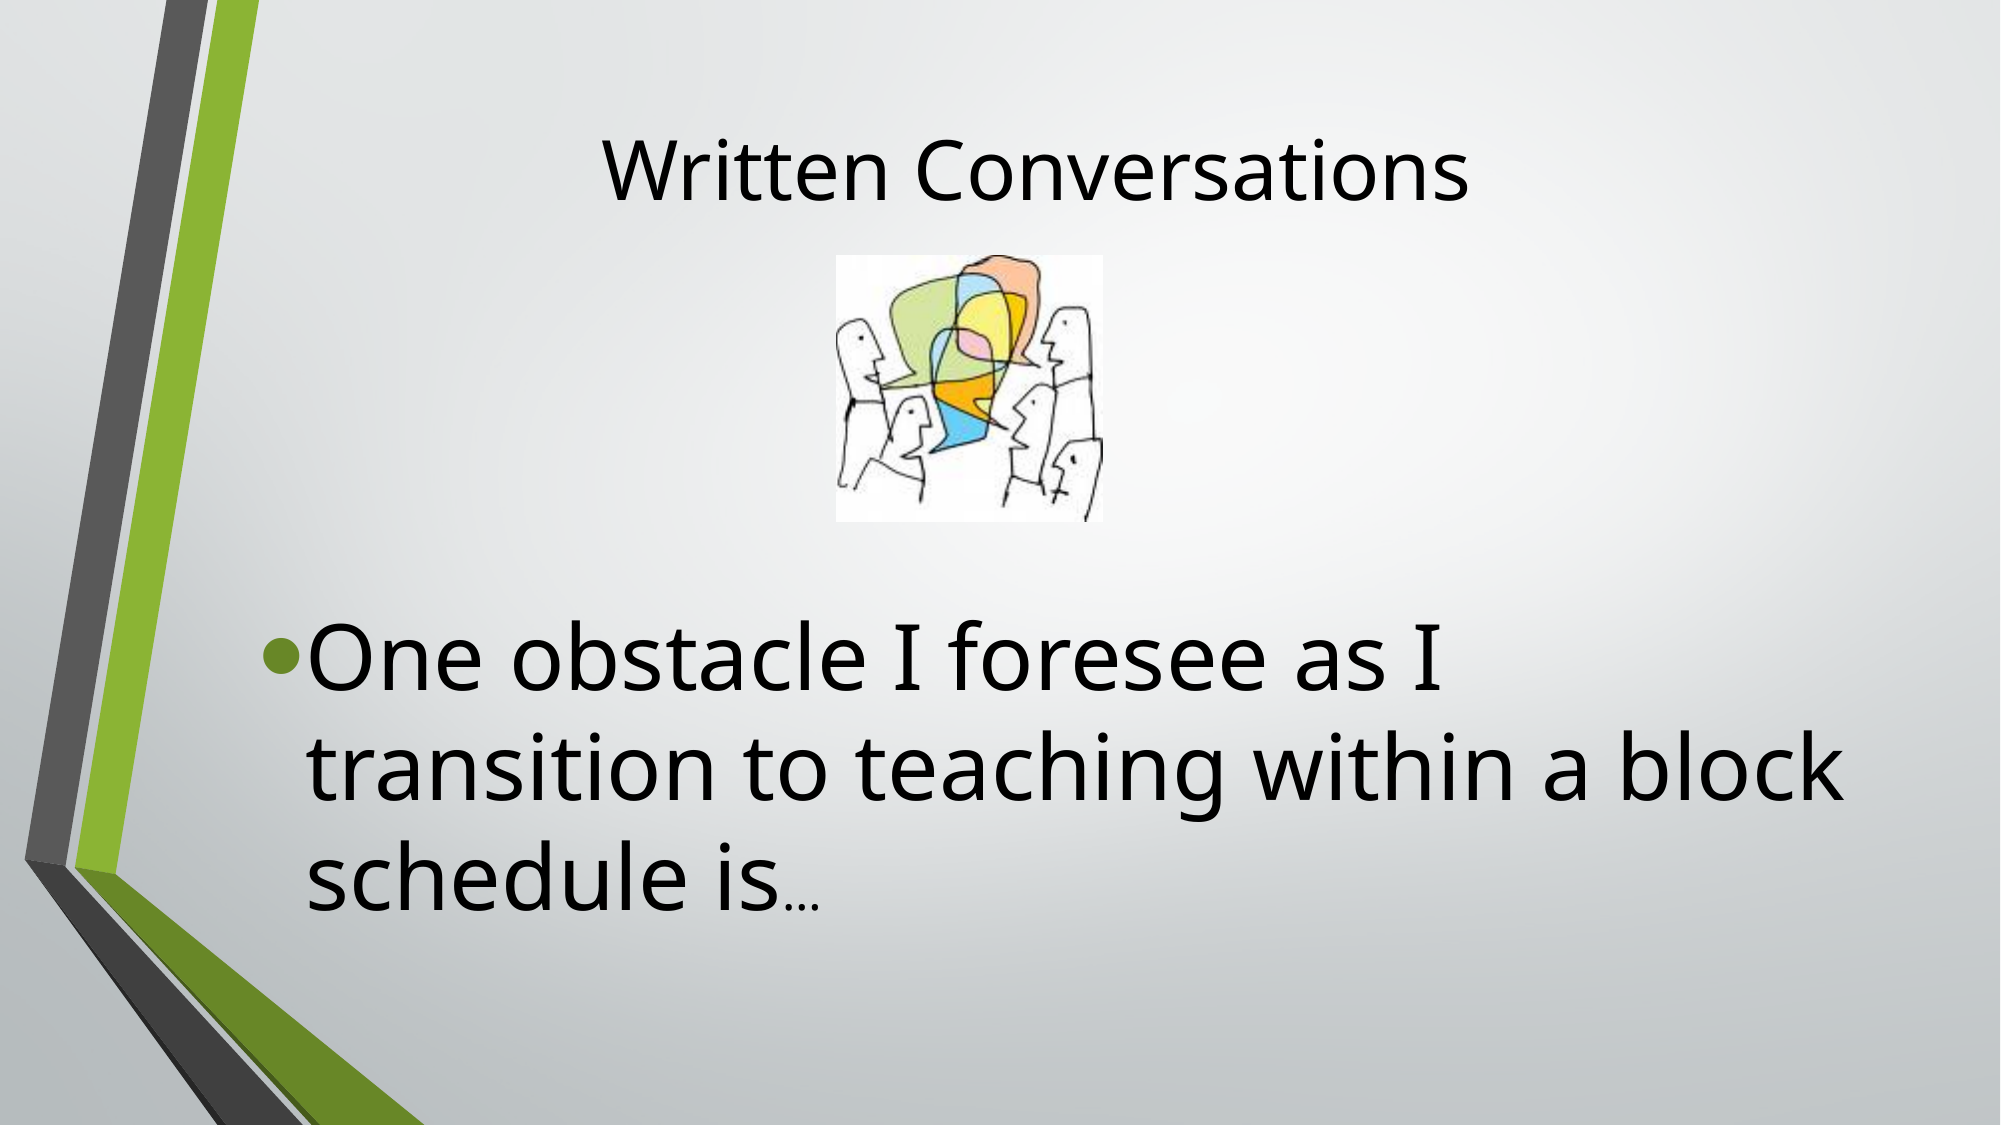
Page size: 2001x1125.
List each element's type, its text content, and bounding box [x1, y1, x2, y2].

title Written Conversations [215, 23, 1859, 311]
picture [836, 255, 1104, 523]
list One obstacle I foresee as I transition to teaching within a block schedule is… [243, 437, 1887, 950]
